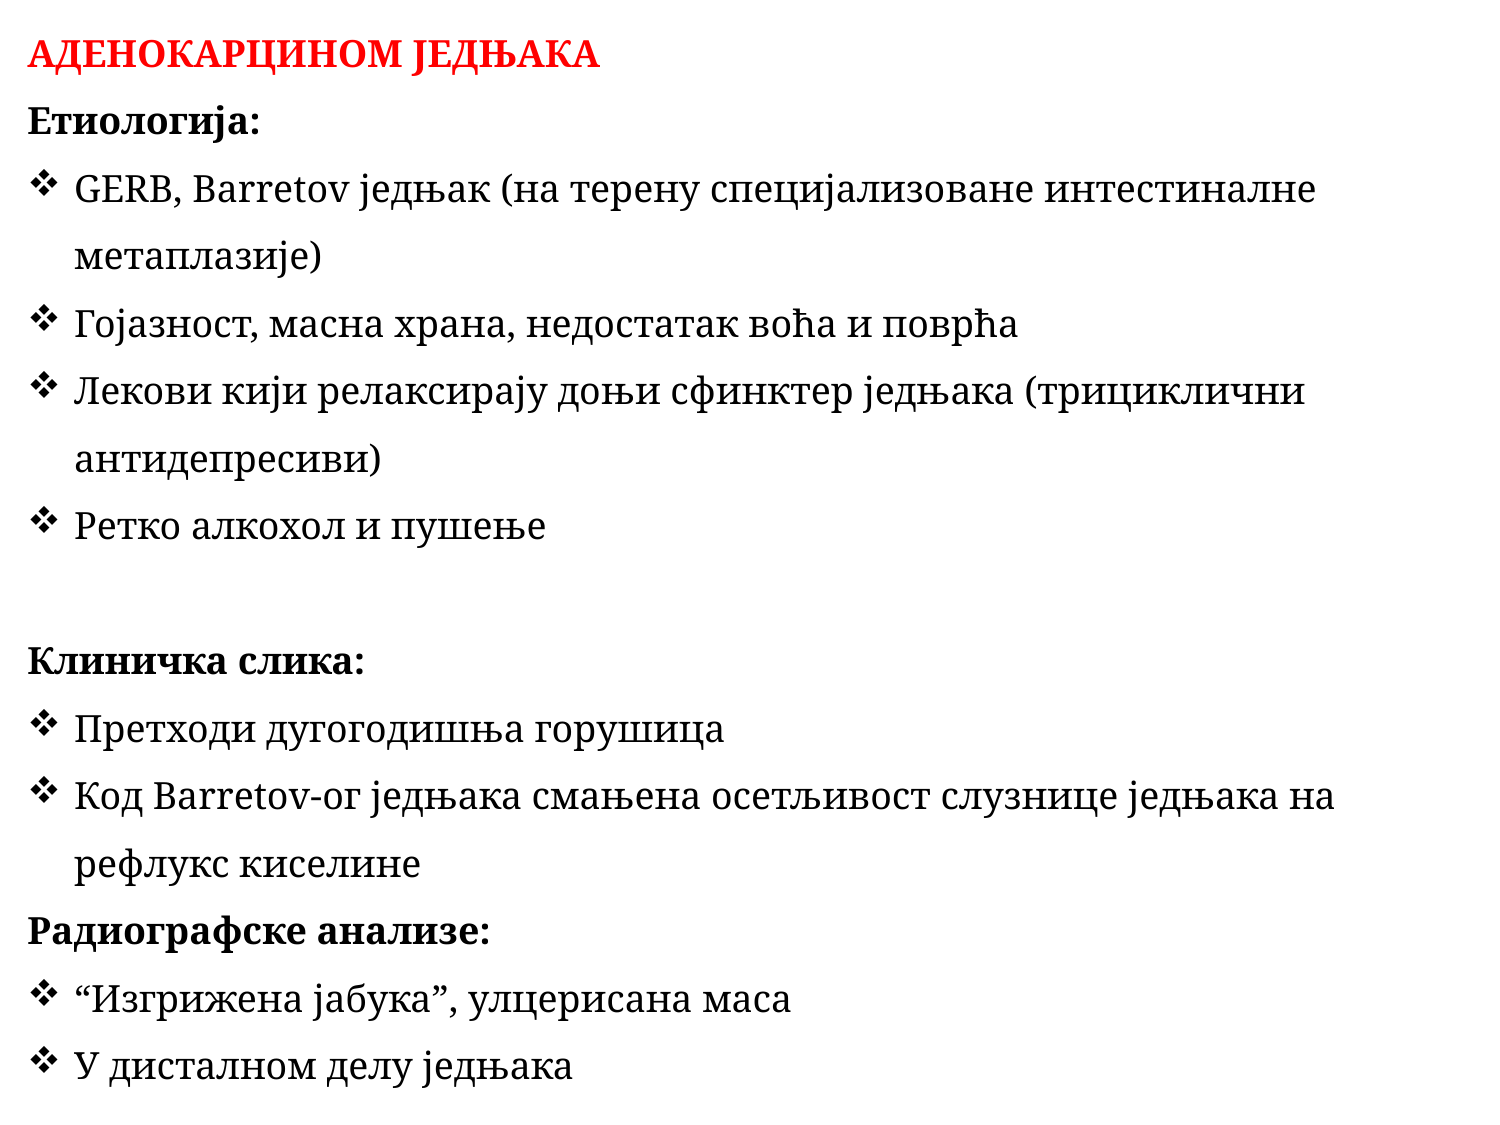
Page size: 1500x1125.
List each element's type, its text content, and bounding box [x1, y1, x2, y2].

text_box АДЕНОКАРЦИНОМ ЈЕДЊАКА Етиологија: GERB, Barretov једњак (на терену специјализоване интестиналне метаплазије) Гојазност, масна храна, недостатак воћа и поврћа Лекови кији релаксирају доњи сфинктер једњака (трициклични антидепресиви) Ретко алкохол и пушење Клиничка слика: Претходи дугогодишња горушица Код Barretov-ог једњака смањена осетљивост слузнице једњака на рефлукс киселине Радиографске анализе: “Изгрижена јабука”, улцерисана маса У дисталном делу једњака [12, 0, 1500, 1125]
